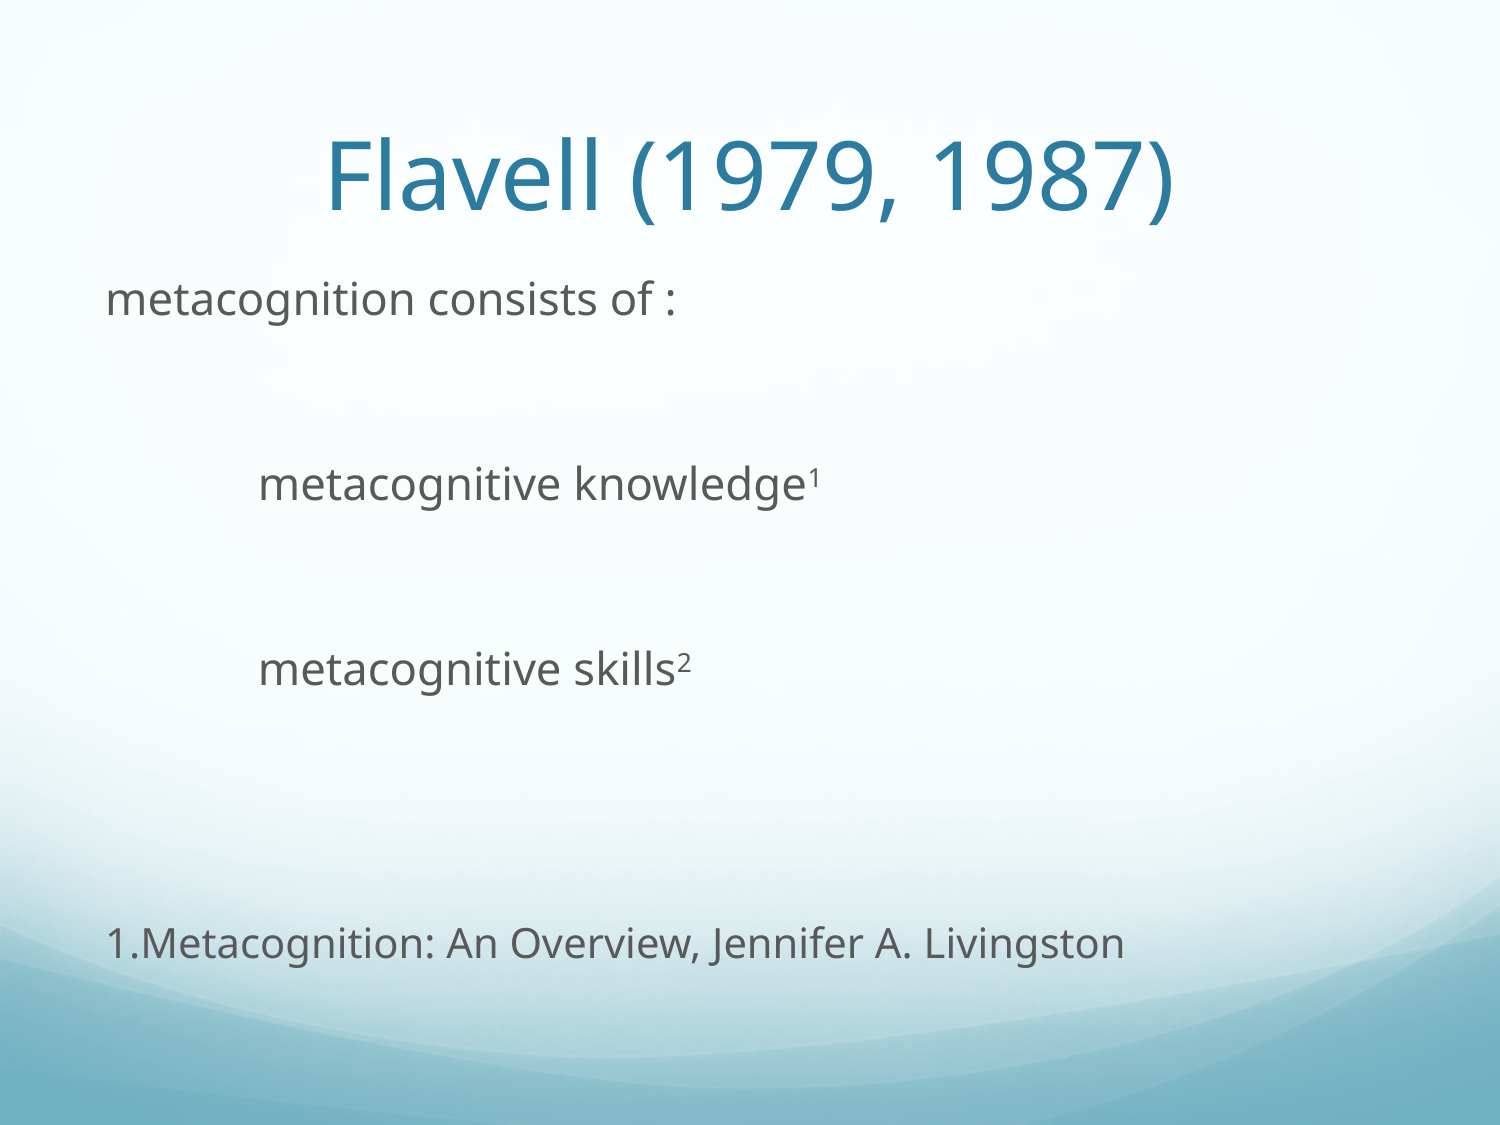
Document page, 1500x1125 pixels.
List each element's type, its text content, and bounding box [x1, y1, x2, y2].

title Flavell (1979, 1987) [90, 17, 1410, 237]
list metacognition consists of : metacognitive knowledge1 metacognitive skills2 1.Metacognition: An Overview, Jennifer A. Livingston [90, 262, 1410, 975]
